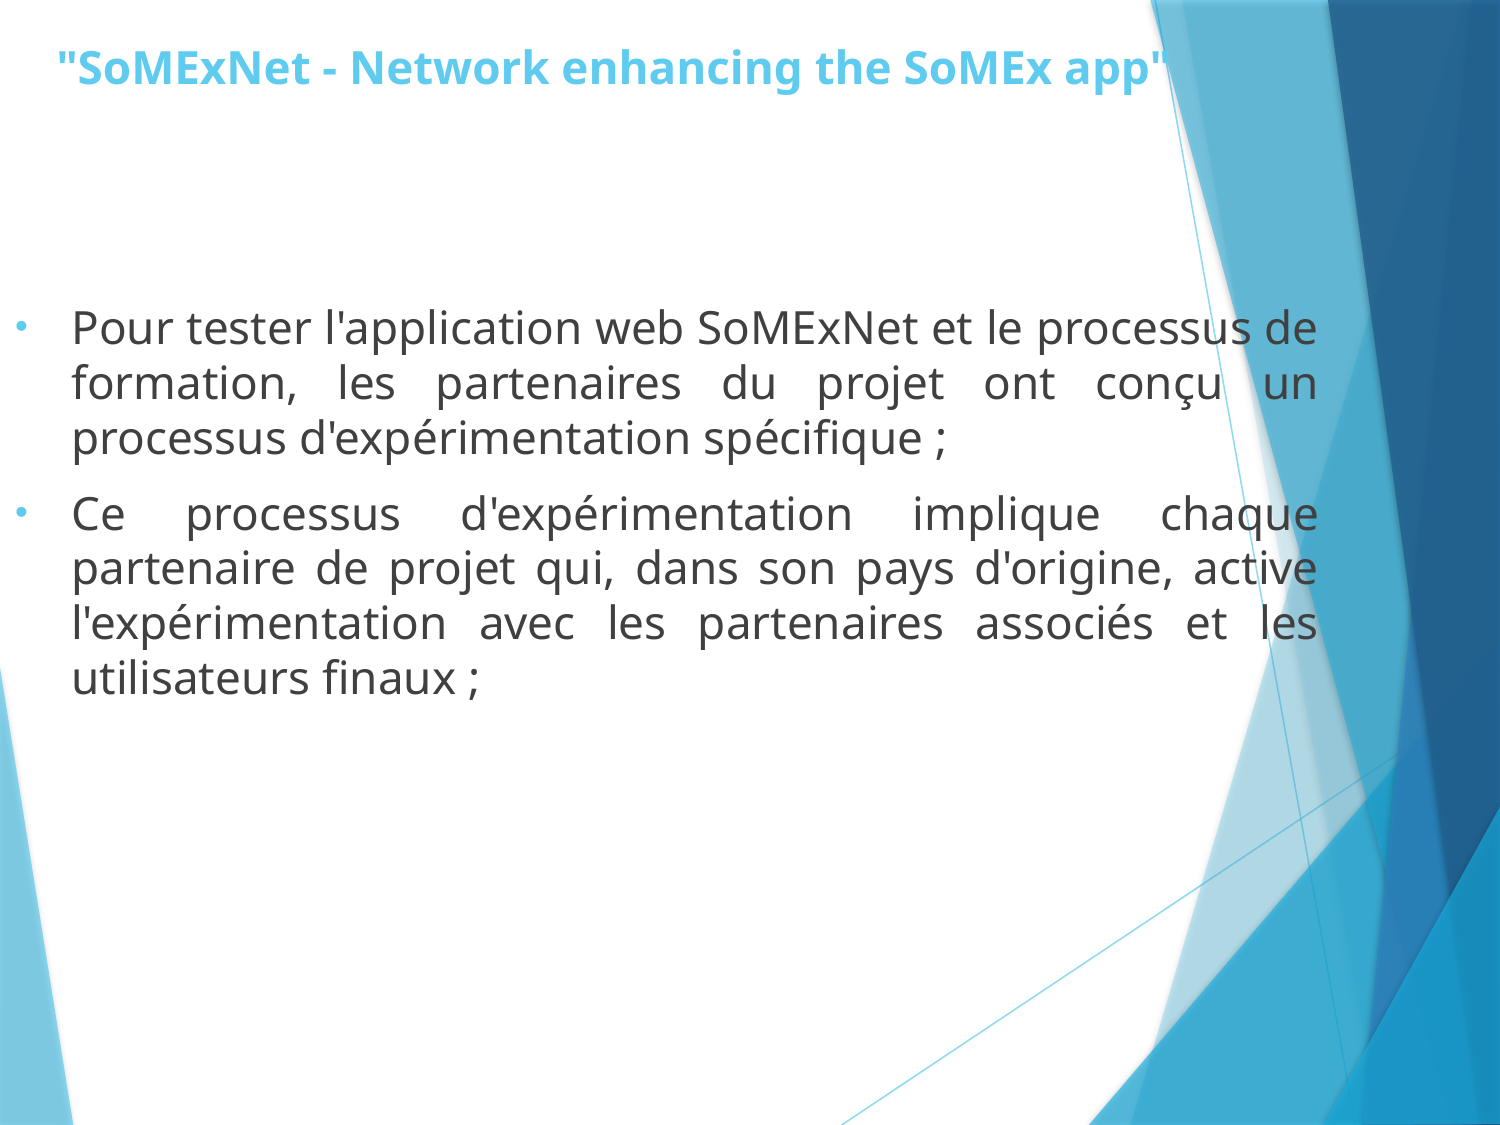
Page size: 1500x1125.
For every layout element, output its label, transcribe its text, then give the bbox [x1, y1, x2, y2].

list Pour tester l'application web SoMExNet et le processus de formation, les partenaires du projet ont conçu un processus d'expérimentation spécifique ; Ce processus d'expérimentation implique chaque partenaire de projet qui, dans son pays d'origine, active l'expérimentation avec les partenaires associés et les utilisateurs finaux ; [0, 290, 1335, 752]
title "SoMExNet - Network enhancing the SoMEx app" [41, 30, 1415, 114]
